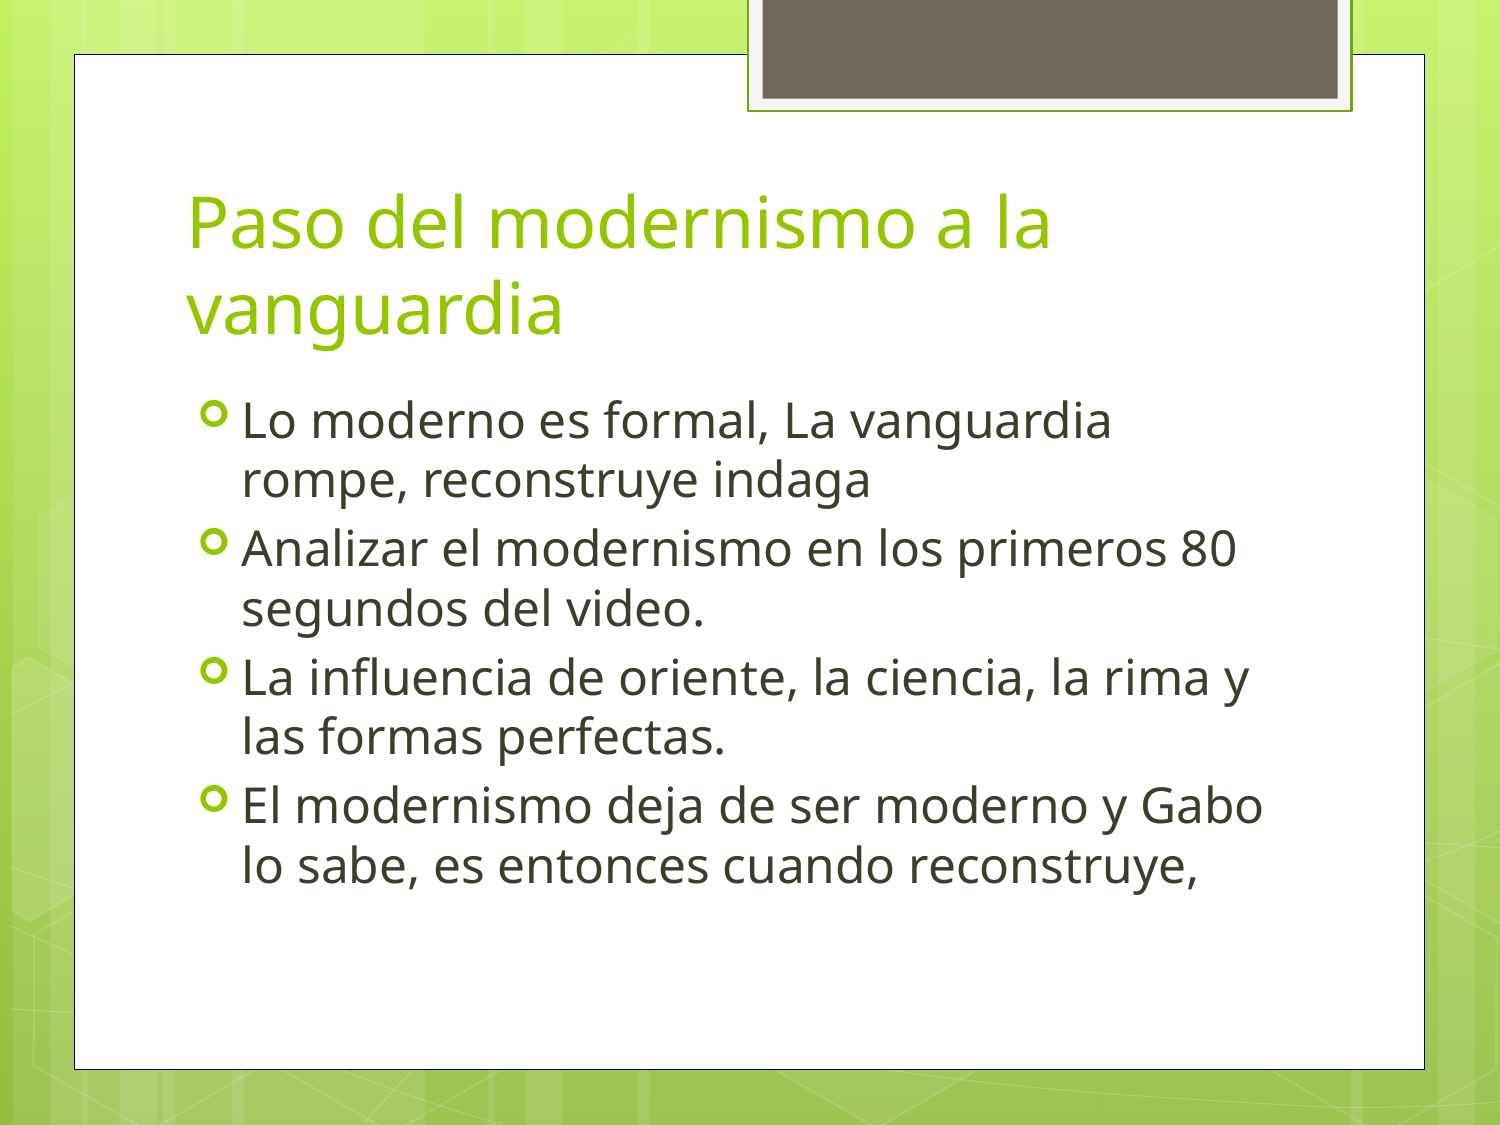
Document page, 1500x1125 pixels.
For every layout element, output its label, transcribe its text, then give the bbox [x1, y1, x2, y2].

list Lo moderno es formal, La vanguardia rompe, reconstruye indaga Analizar el modernismo en los primeros 80 segundos del video. La influencia de oriente, la ciencia, la rima y las formas perfectas. El modernismo deja de ser moderno y Gabo lo sabe, es entonces cuando reconstruye, [171, 381, 1283, 957]
title Paso del modernismo a la vanguardia [171, 168, 1324, 357]
